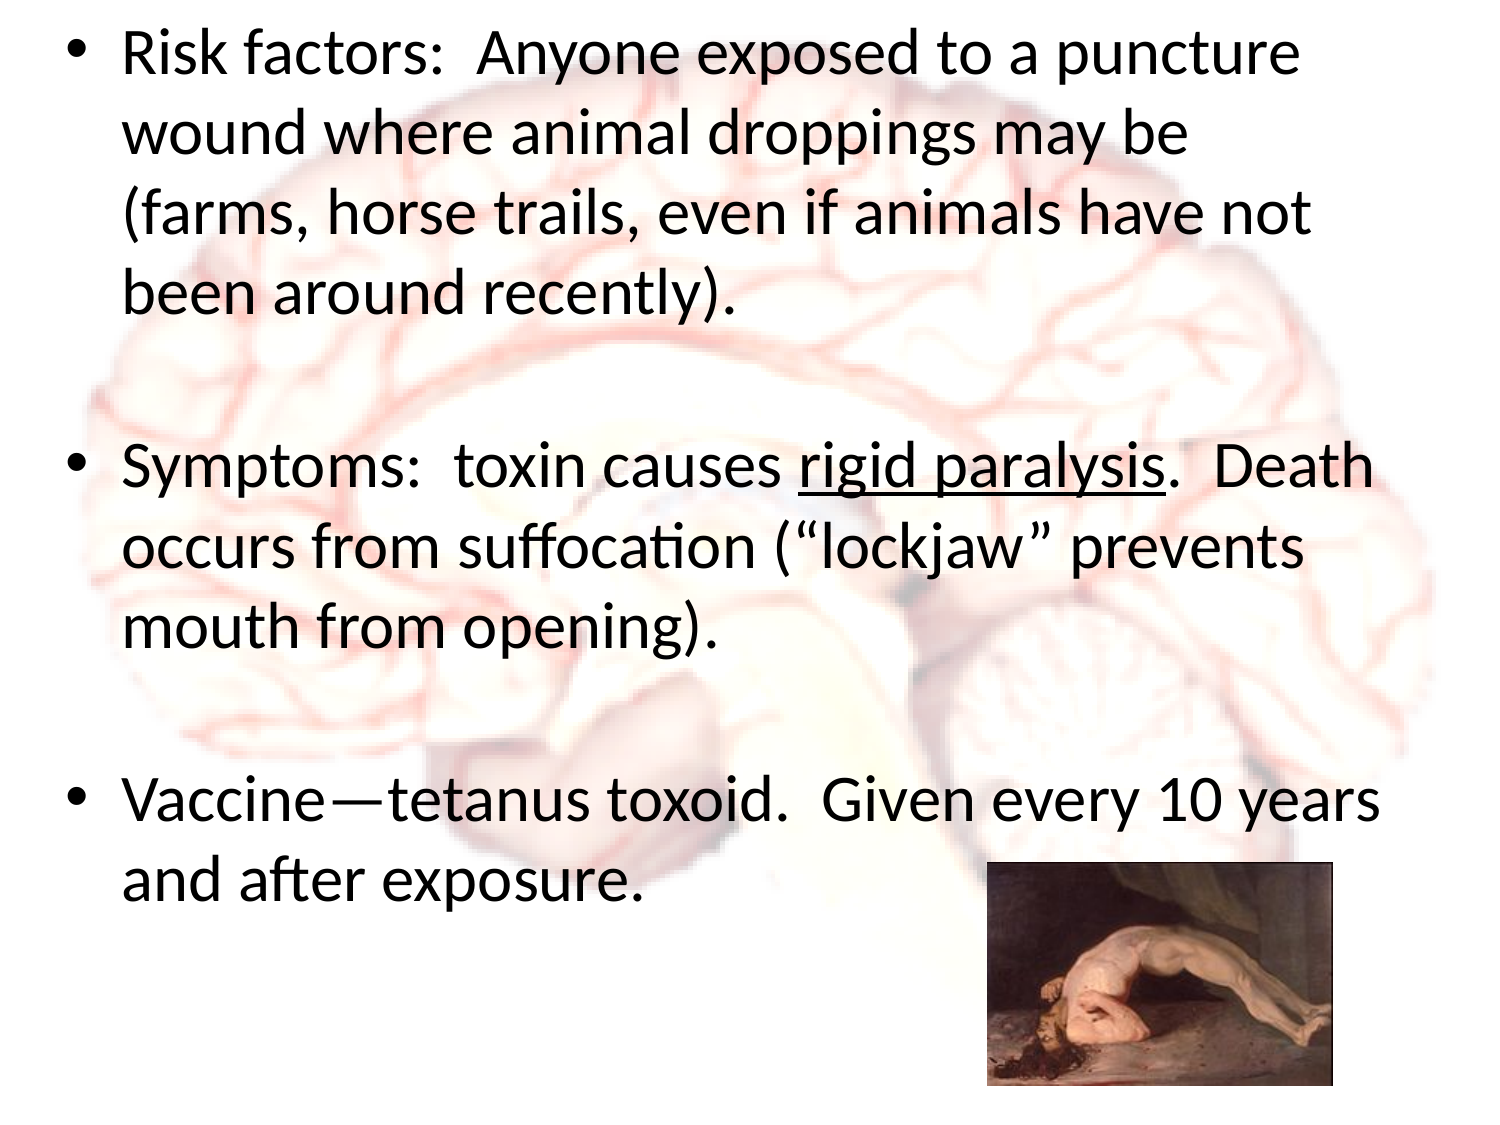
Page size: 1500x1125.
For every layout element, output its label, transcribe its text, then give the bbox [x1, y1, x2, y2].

list Risk factors: Anyone exposed to a puncture wound where animal droppings may be (farms, horse trails, even if animals have not been around recently). Symptoms: toxin causes rigid paralysis. Death occurs from suffocation (“lockjaw” prevents mouth from opening). Vaccine—tetanus toxoid. Given every 10 years and after exposure. [50, 0, 1400, 943]
picture [987, 862, 1333, 1087]
